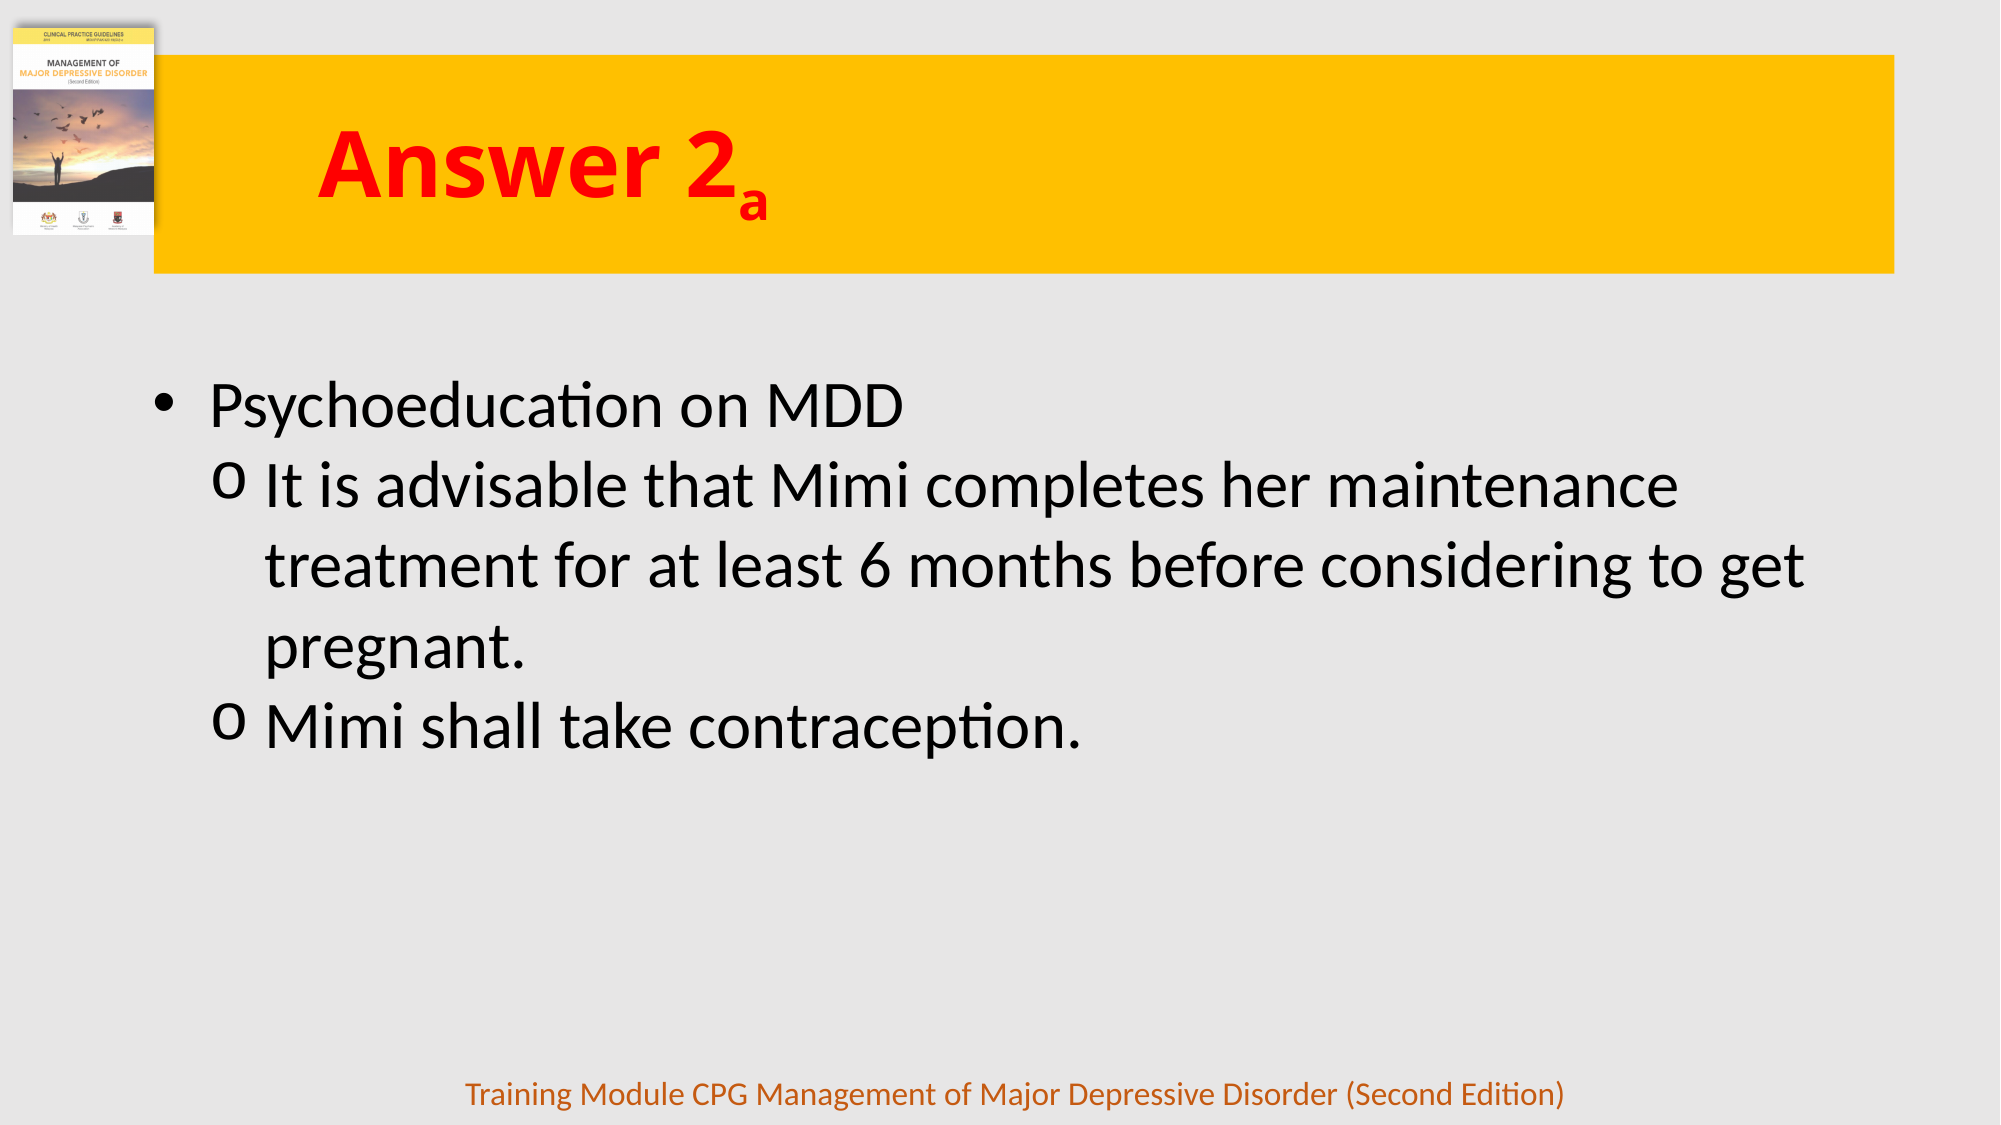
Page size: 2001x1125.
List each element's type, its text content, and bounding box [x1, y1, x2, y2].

title Answer 2a [153, 54, 1895, 274]
picture [13, 28, 154, 235]
list Psychoeducation on MDD It is advisable that Mimi completes her maintenance treatment for at least 6 months before considering to get pregnant. Mimi shall take contraception. [137, 273, 1863, 1070]
text_box Training Module CPG Management of Major Depressive Disorder (Second Edition) [450, 1065, 1832, 1120]
